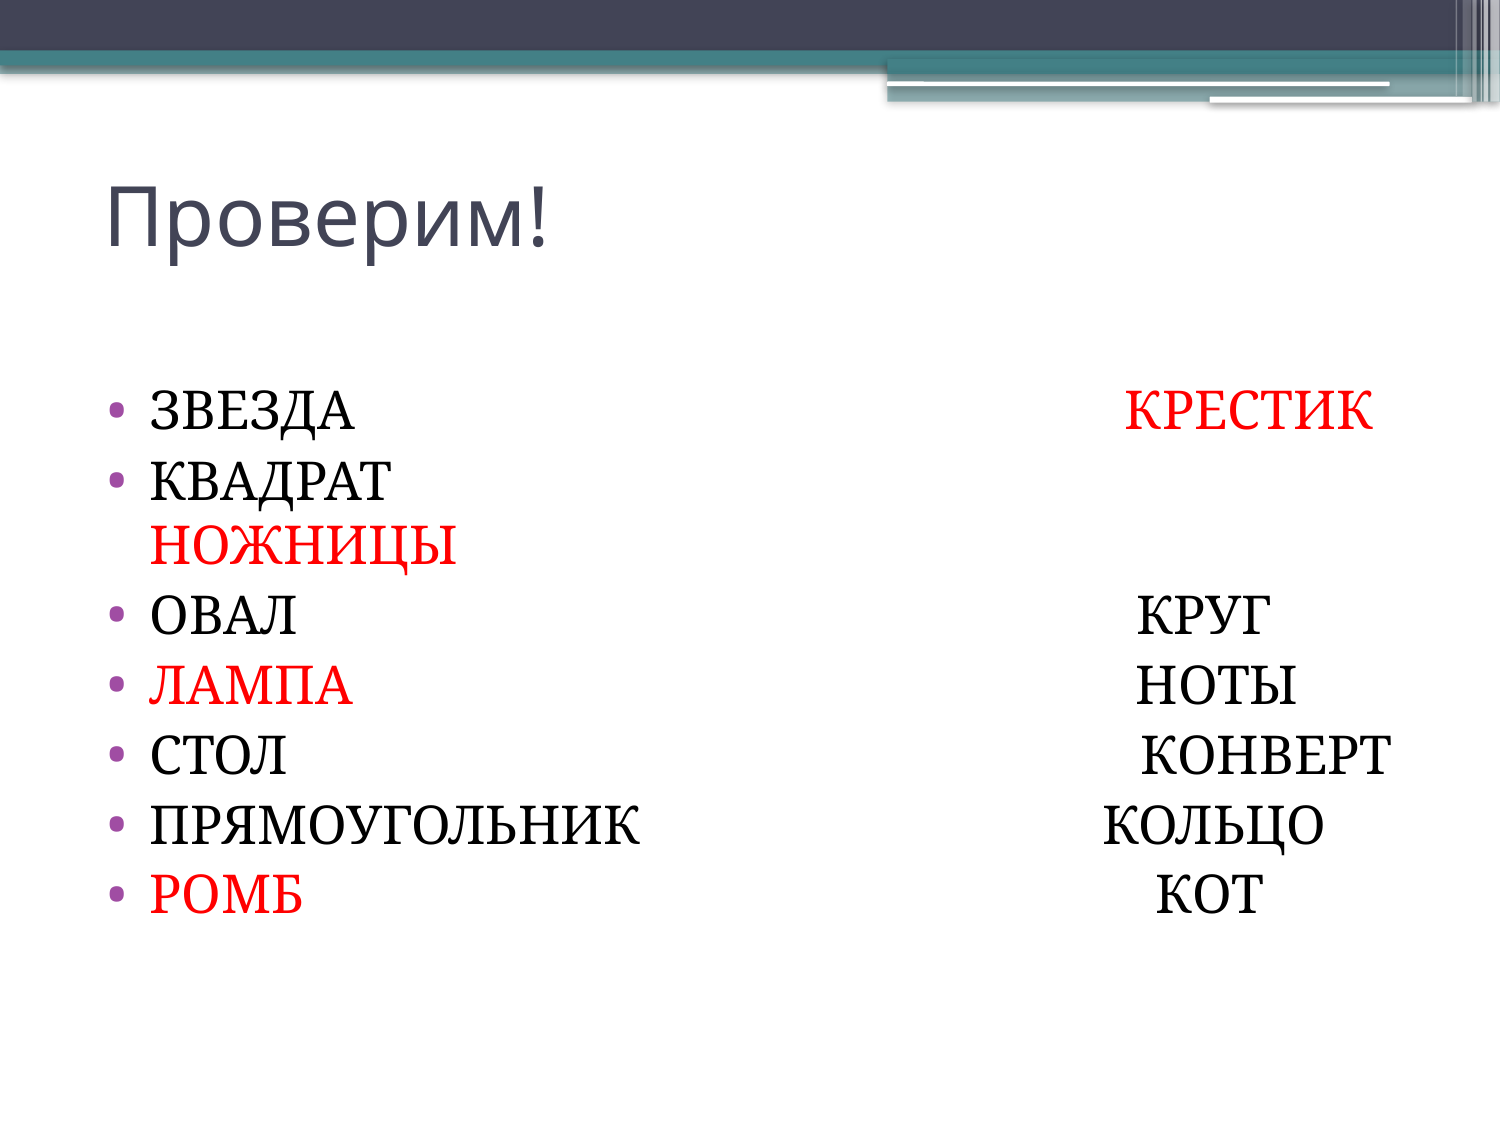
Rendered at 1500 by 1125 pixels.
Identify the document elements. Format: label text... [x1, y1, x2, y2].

title Проверим! [88, 125, 1439, 301]
list ЗВЕЗДА КРЕСТИК КВАДРАТ НОЖНИЦЫ ОВАЛ КРУГ ЛАМПА НОТЫ СТОЛ КОНВЕРТ ПРЯМОУГОЛЬНИК КОЛЬЦО РОМБ КОТ [75, 368, 1425, 1079]
